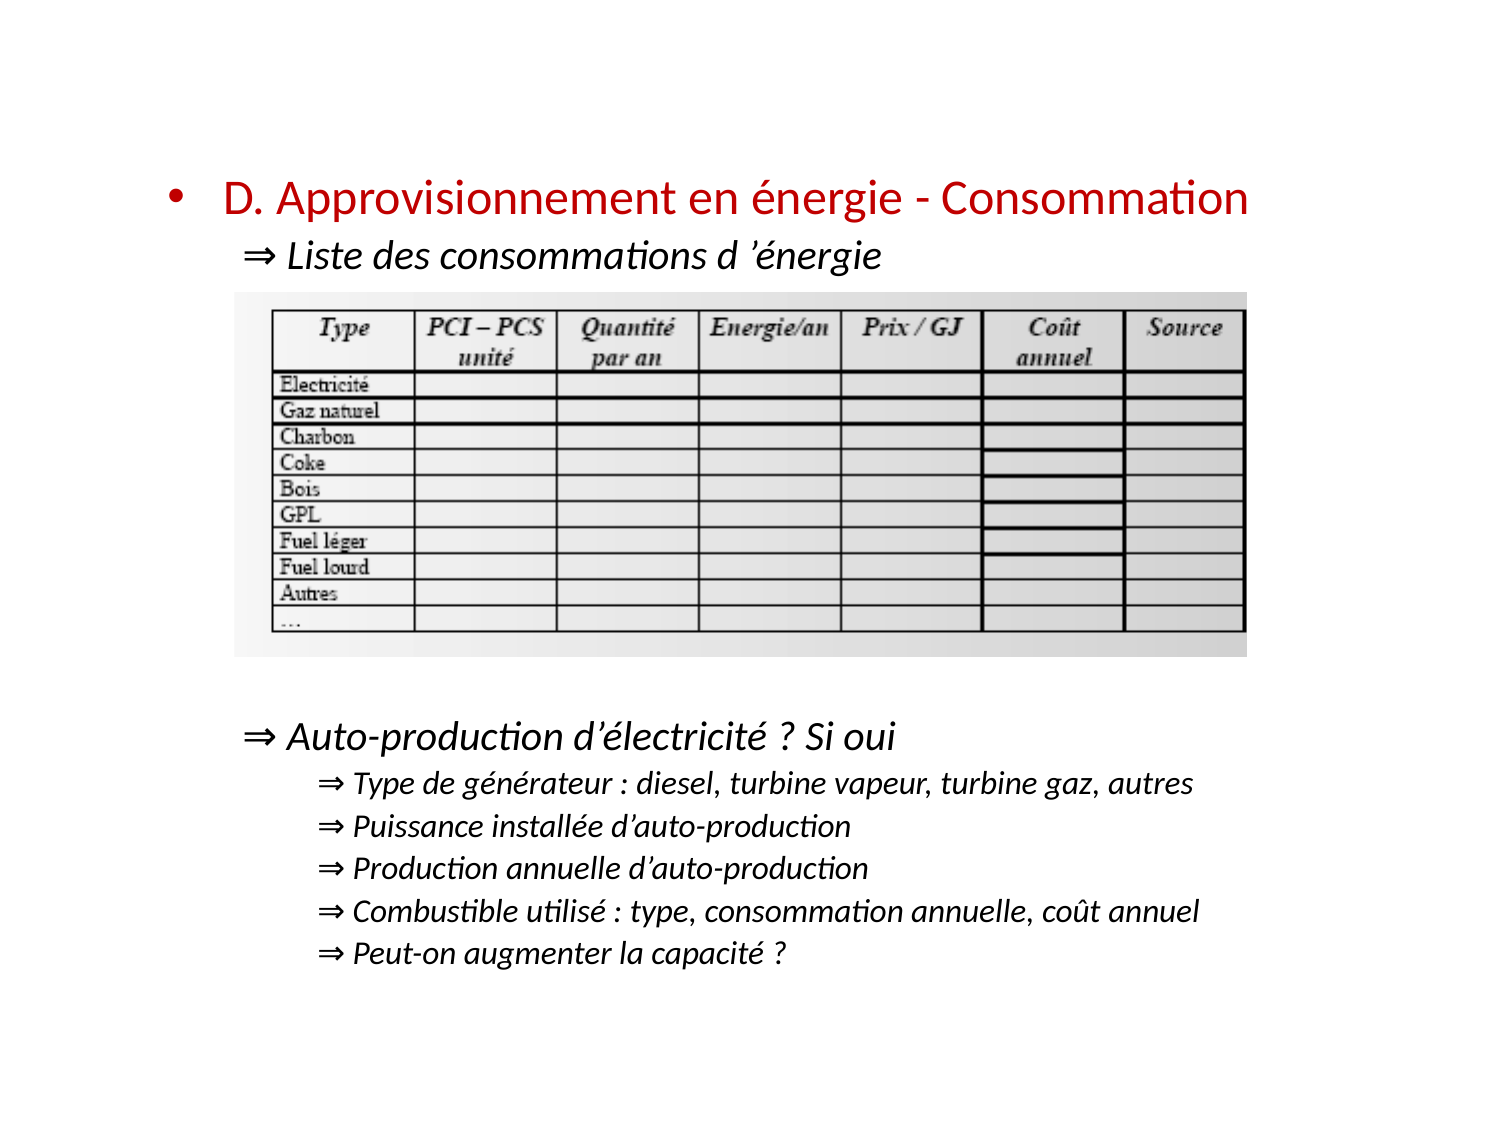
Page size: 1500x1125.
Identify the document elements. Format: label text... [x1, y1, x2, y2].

picture [234, 292, 1248, 657]
list D. Approvisionnement en énergie - Consommation ⇒ Liste des consommations d ’énergie ⇒ Auto-production d’électricité ? Si oui ⇒ Type de générateur : diesel, turbine vapeur, turbine gaz, autres ⇒ Puissance installée d’auto-production ⇒ Production annuelle d’auto-production ⇒ Combustible utilisé : type, consommation annuelle, coût annuel ⇒ Peut-on augmenter la capacité ? [152, 164, 1428, 989]
